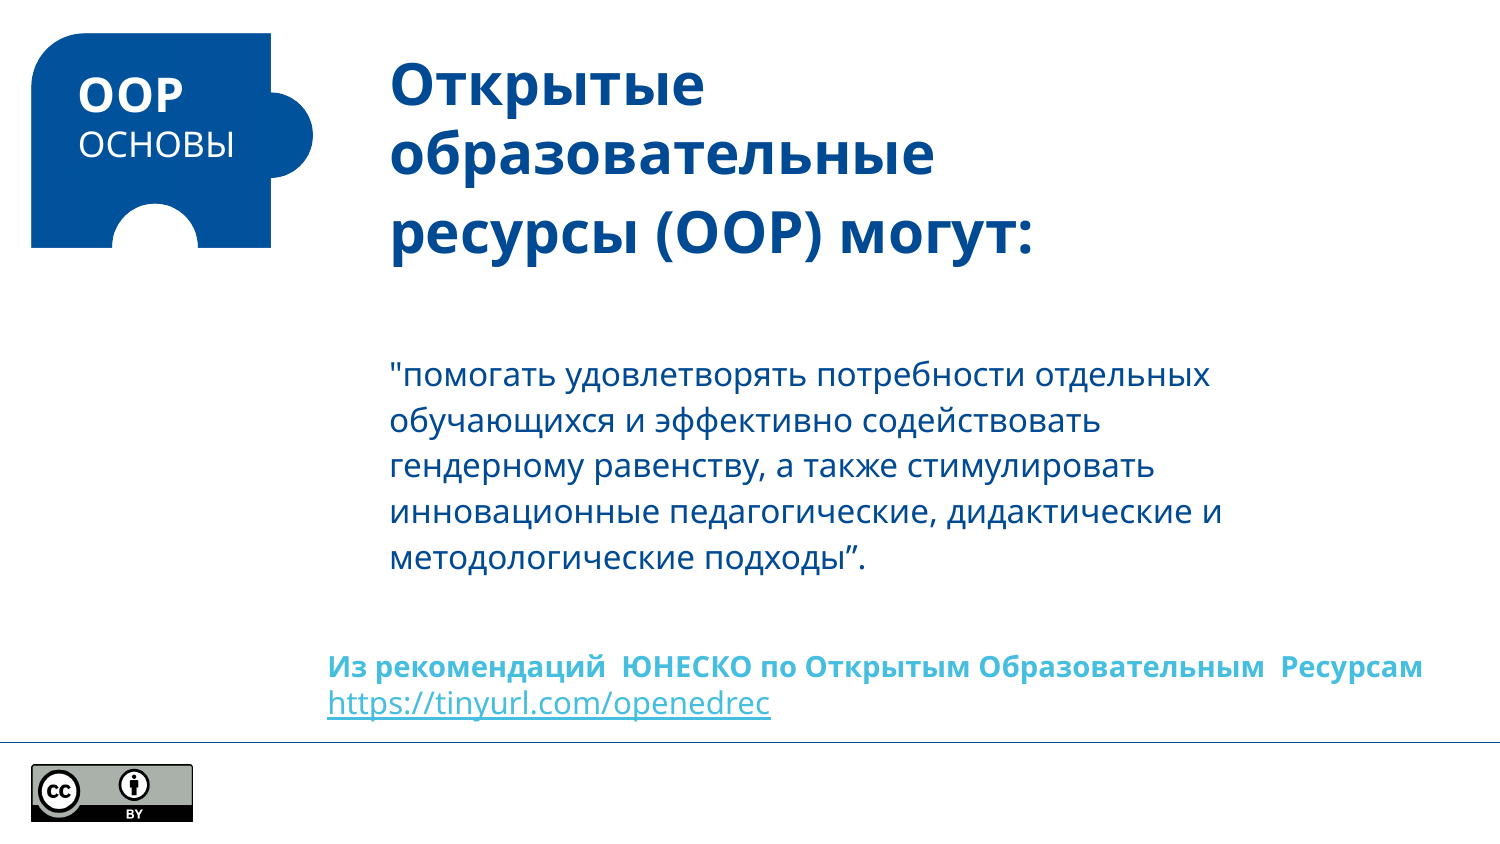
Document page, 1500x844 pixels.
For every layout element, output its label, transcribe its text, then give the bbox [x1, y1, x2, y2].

picture [31, 33, 313, 248]
text_box Из рекомендаций ЮНЕСКО по Открытым Образовательным Ресурсам https://tinyurl.com/openedrec [312, 633, 1482, 741]
text_box [0, 750, 1500, 844]
text_box "помогать удовлетворять потребности отдельных обучающихся и эффективно содействовать гендерному равенству, а также стимулировать инновационные педагогические, дидактические и методологические подходы”. [374, 331, 1292, 627]
text_box OОР ОСНОВЫ [316, 49, 493, 180]
text_box Открытые образовательные ресурсы (ООР) могут: [374, 31, 1186, 282]
picture [31, 764, 193, 822]
